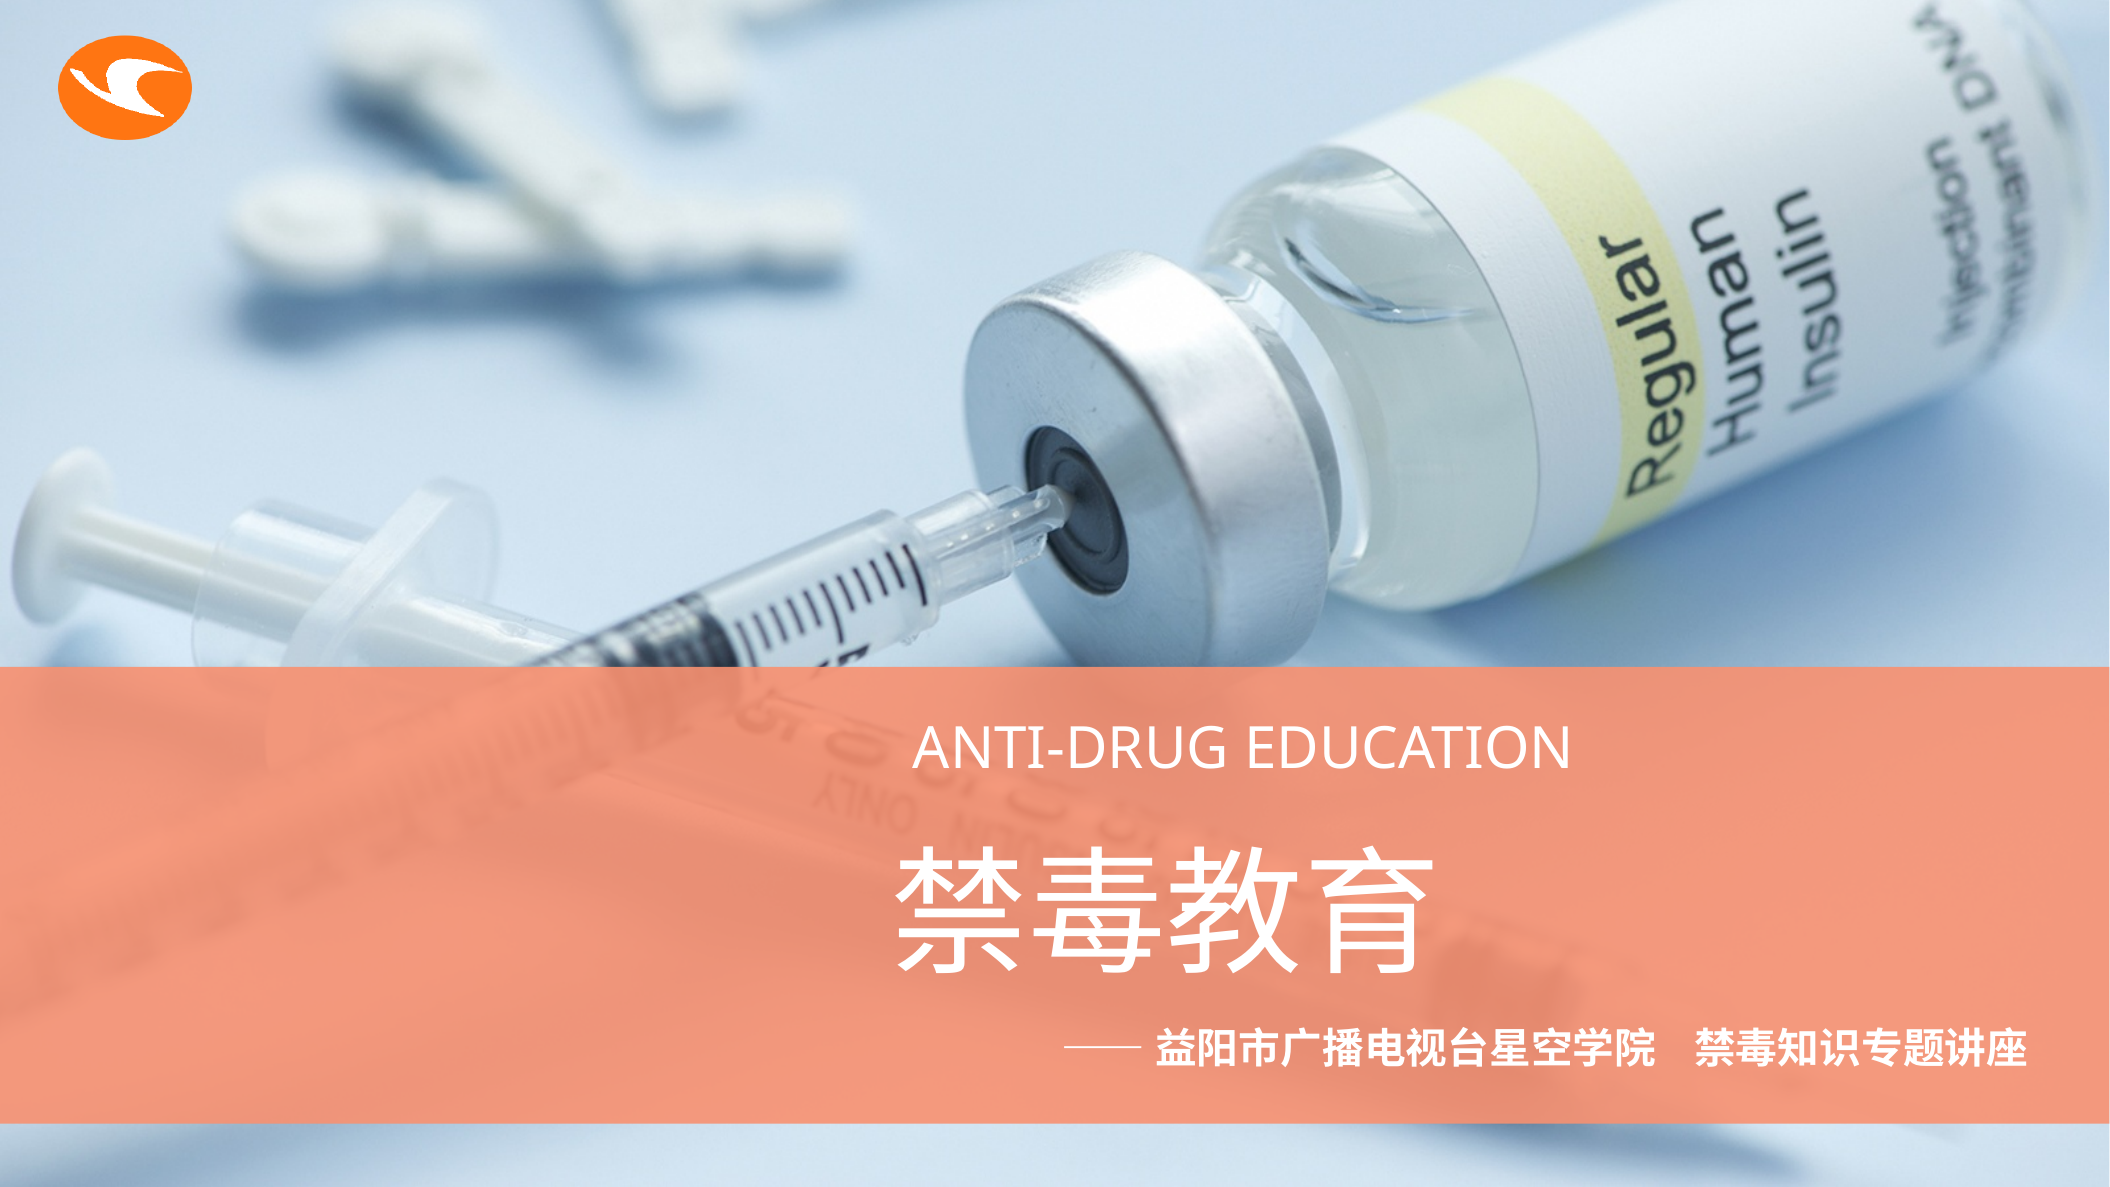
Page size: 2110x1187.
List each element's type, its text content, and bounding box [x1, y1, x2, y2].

picture [27, 26, 223, 172]
text_box [0, 1125, 2110, 1187]
text_box ANTI-DRUG EDUCATION [912, 710, 1812, 781]
text_box [0, 0, 2110, 666]
text_box 禁毒教育 ——益阳市广播电视台星空学院 禁毒知识专题讲座 [890, 825, 2110, 1072]
text_box [0, 666, 2110, 1125]
